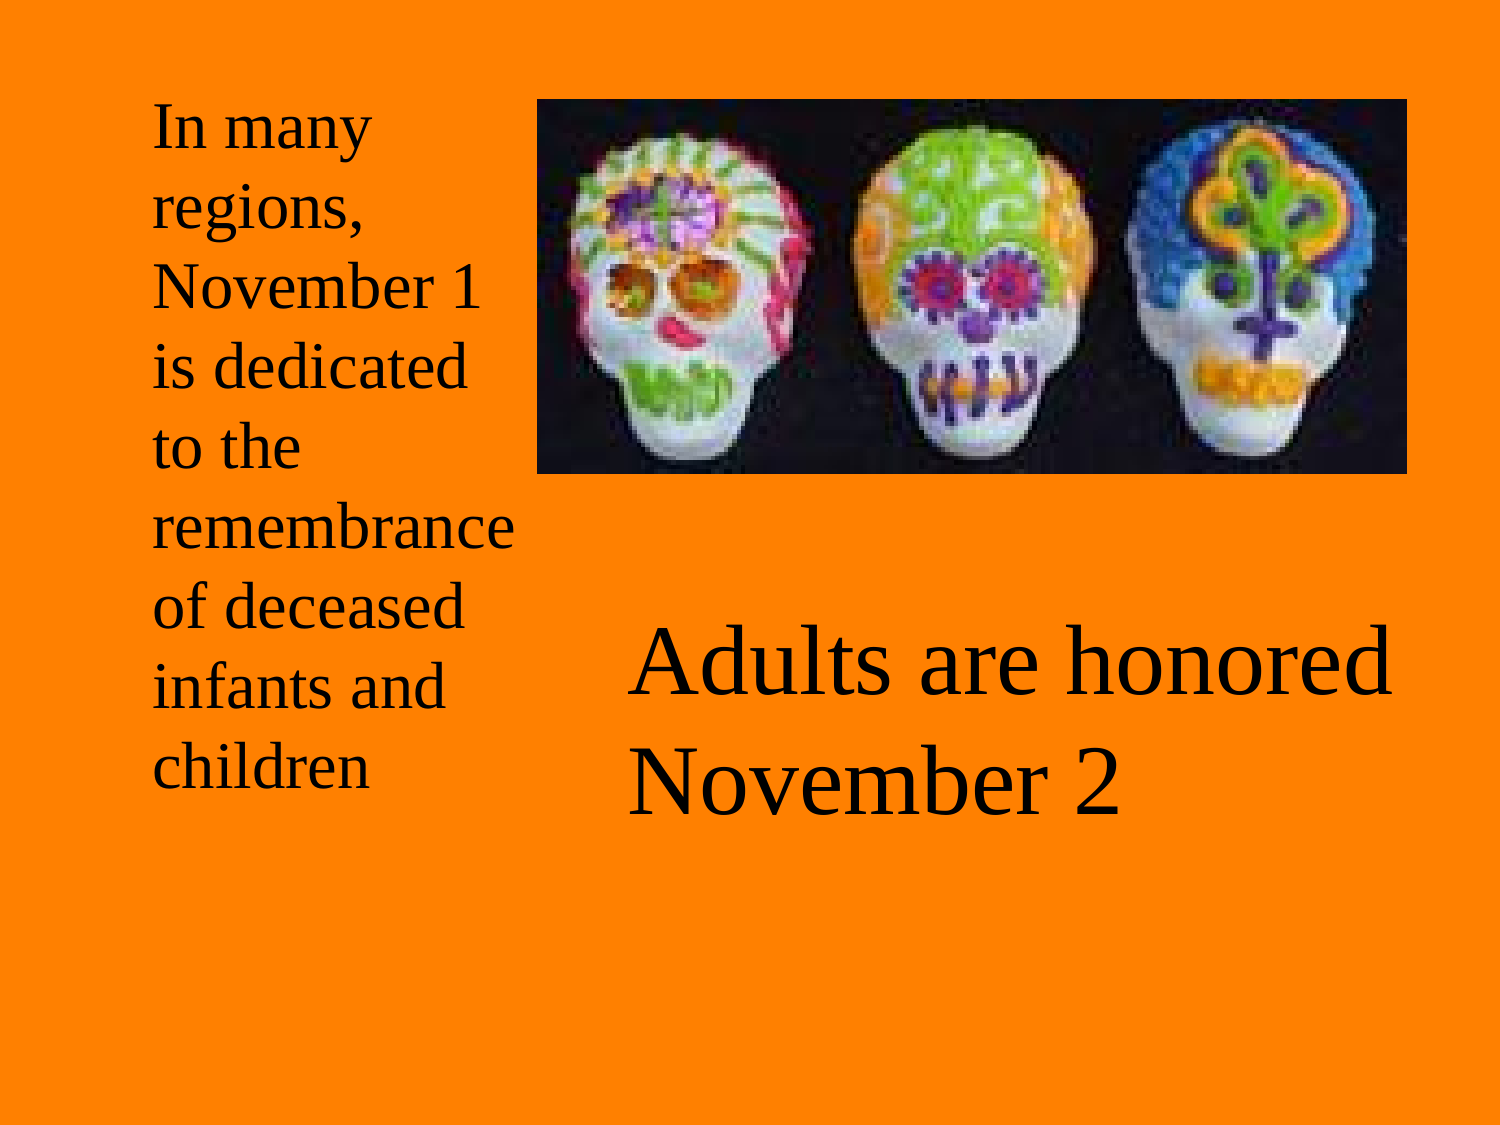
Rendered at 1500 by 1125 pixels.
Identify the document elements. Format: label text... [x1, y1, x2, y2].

text_box In many regions, November 1 is dedicated to the remembrance of deceased infants and children [137, 74, 550, 870]
text_box Adults are honored November 2 [612, 587, 1413, 1012]
picture [537, 99, 1407, 474]
